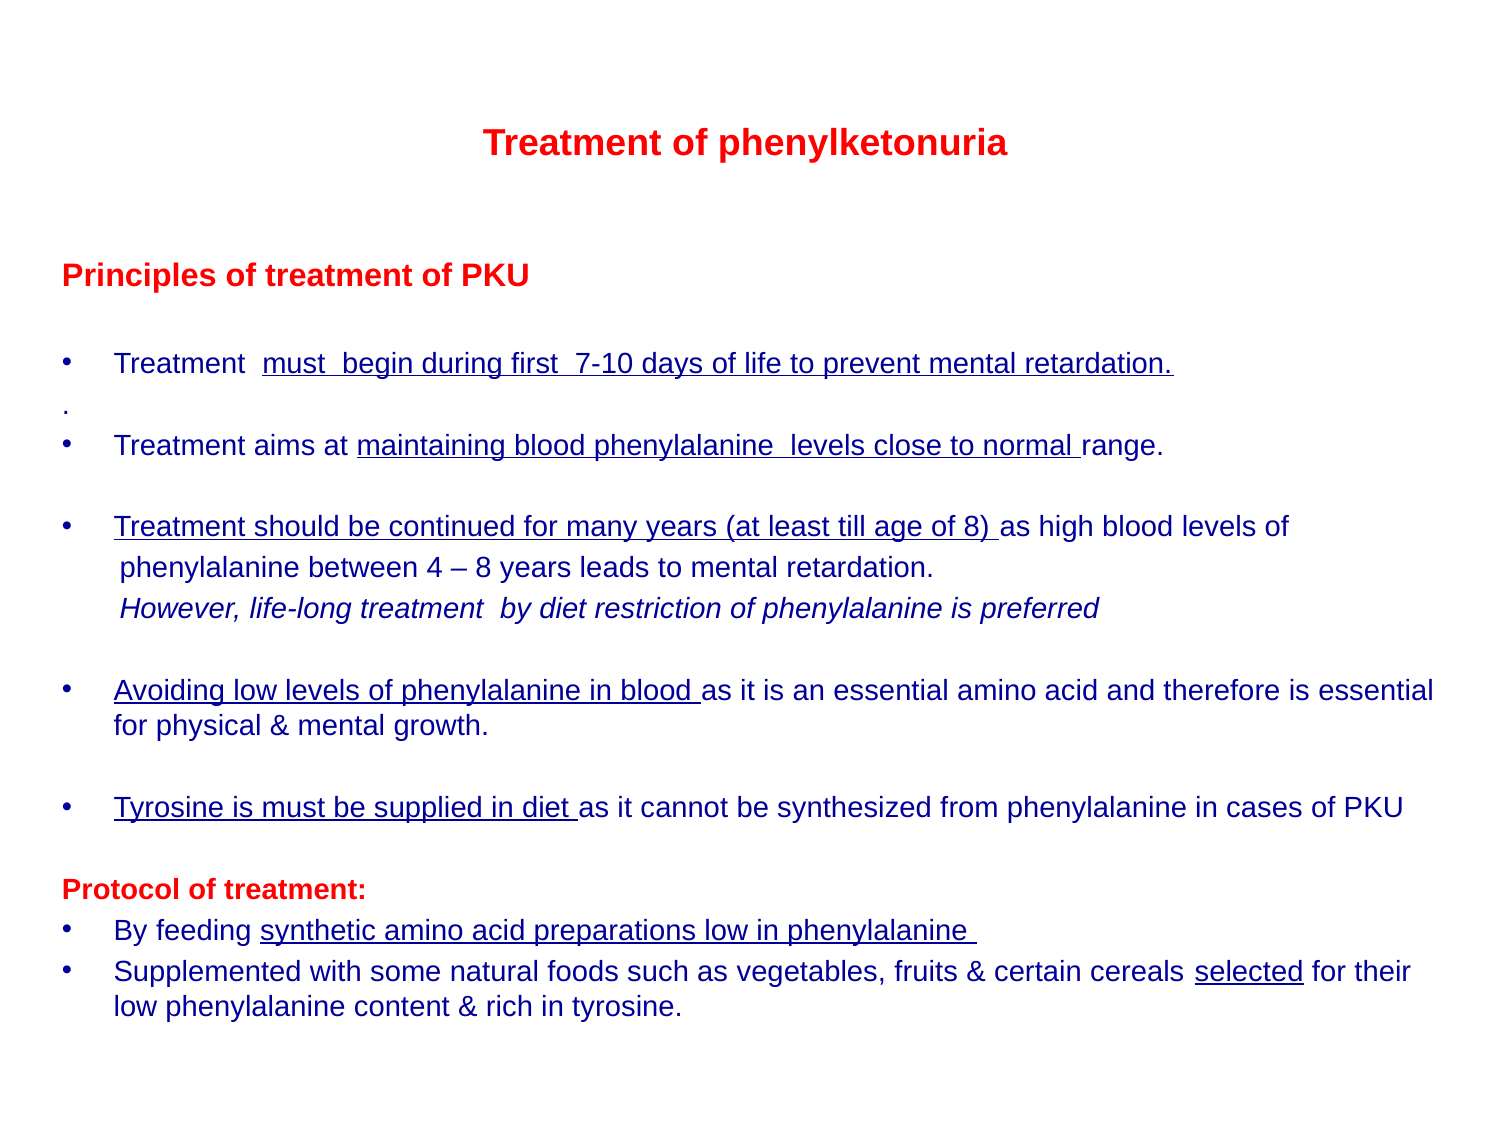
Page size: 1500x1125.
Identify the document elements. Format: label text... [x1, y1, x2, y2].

title Treatment of phenylketonuria [70, 46, 1421, 235]
list Principles of treatment of PKU Treatment must begin during first 7-10 days of life to prevent mental retardation. . Treatment aims at maintaining blood phenylalanine levels close to normal range. Treatment should be continued for many years (at least till age of 8) as high blood levels of phenylalanine between 4 – 8 years leads to mental retardation. However, life-long treatment by diet restriction of phenylalanine is preferred Avoiding low levels of phenylalanine in blood as it is an essential amino acid and therefore is essential for physical & mental growth. Tyrosine is must be supplied in diet as it cannot be synthesized from phenylalanine in cases of PKU Protocol of treatment: By feeding synthetic amino acid preparations low in phenylalanine Supplemented with some natural foods such as vegetables, fruits & certain cereals selected for their low phenylalanine content & rich in tyrosine. [46, 246, 1454, 1043]
